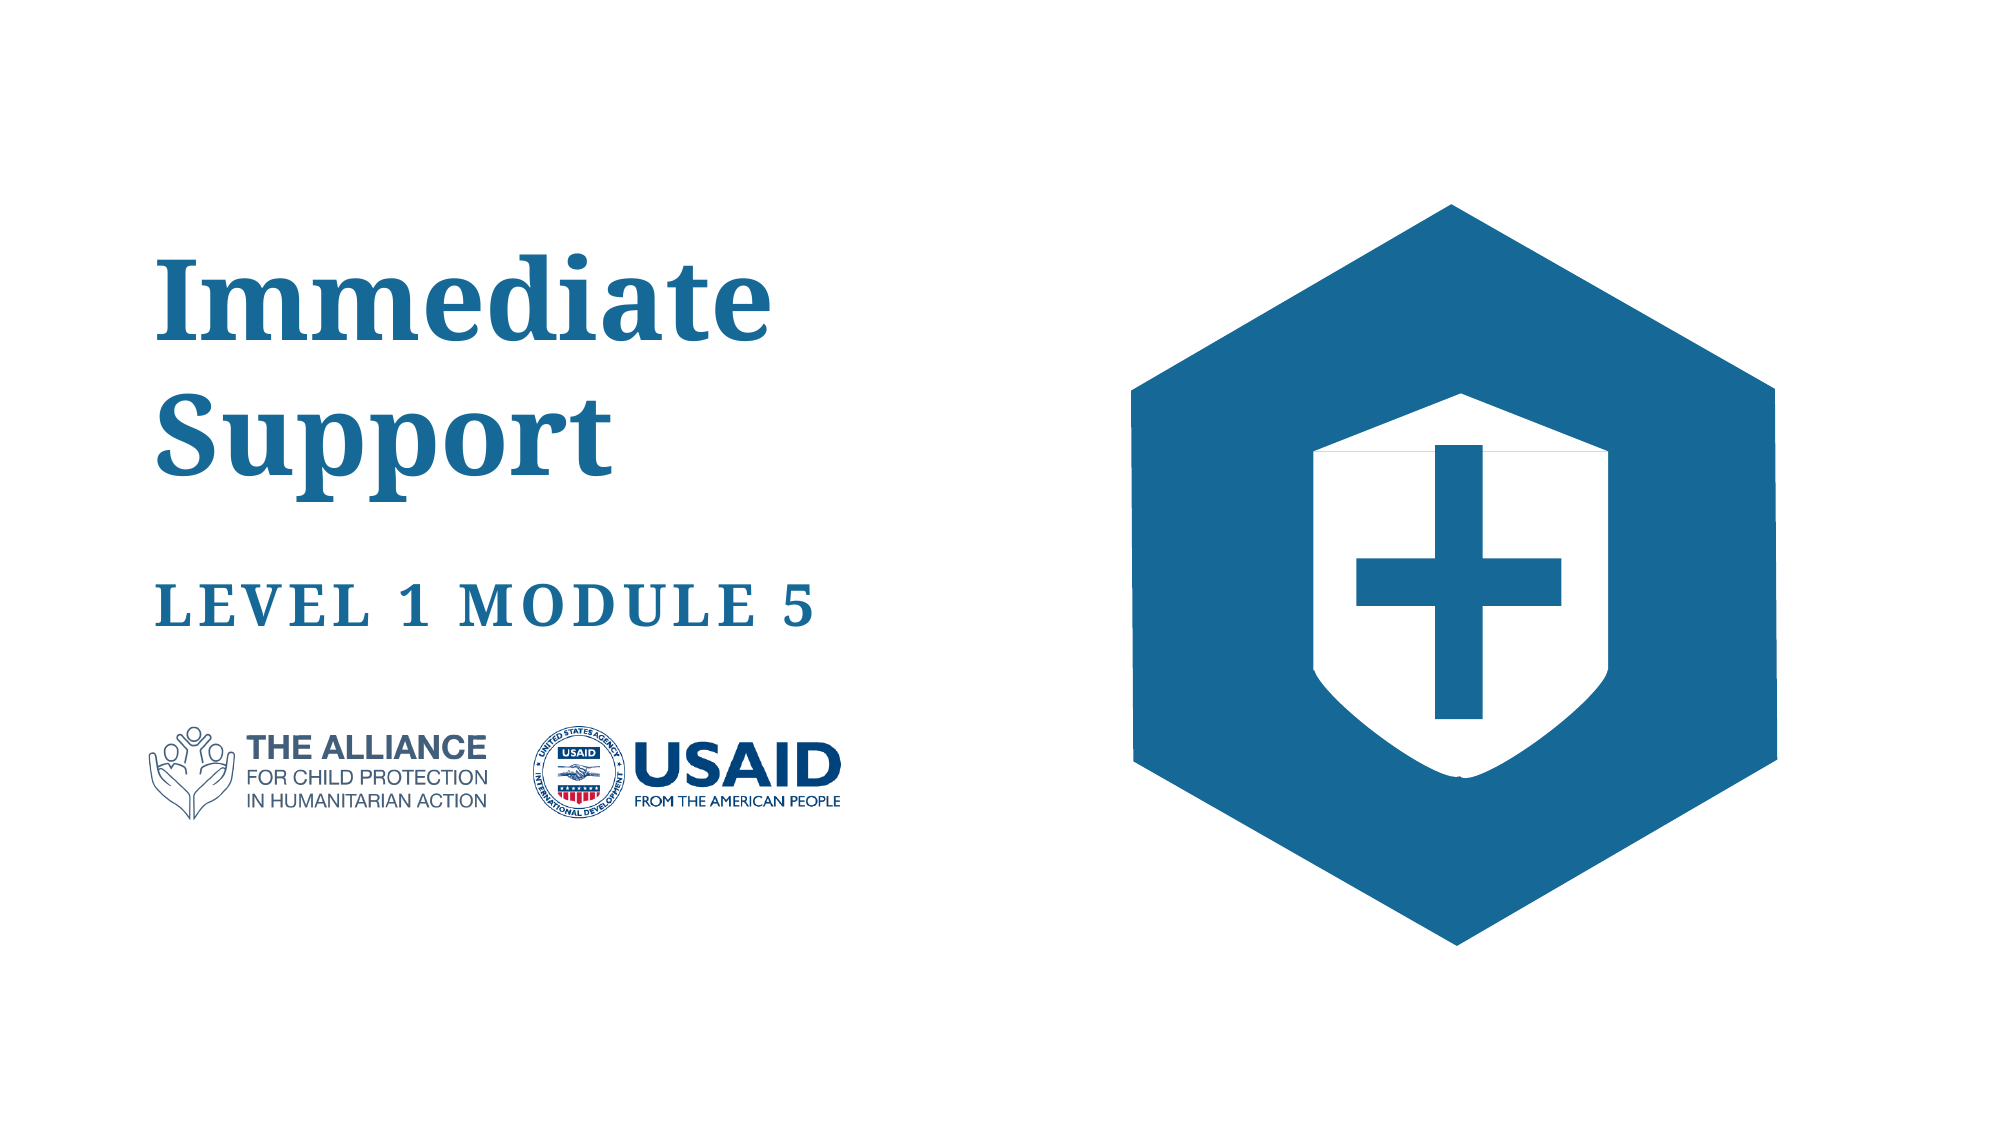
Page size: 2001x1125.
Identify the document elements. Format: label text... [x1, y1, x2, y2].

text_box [1082, 254, 1827, 896]
picture [125, 698, 884, 851]
text_box Immediate Support LEVEL 1 MODULE 5 [139, 220, 983, 646]
